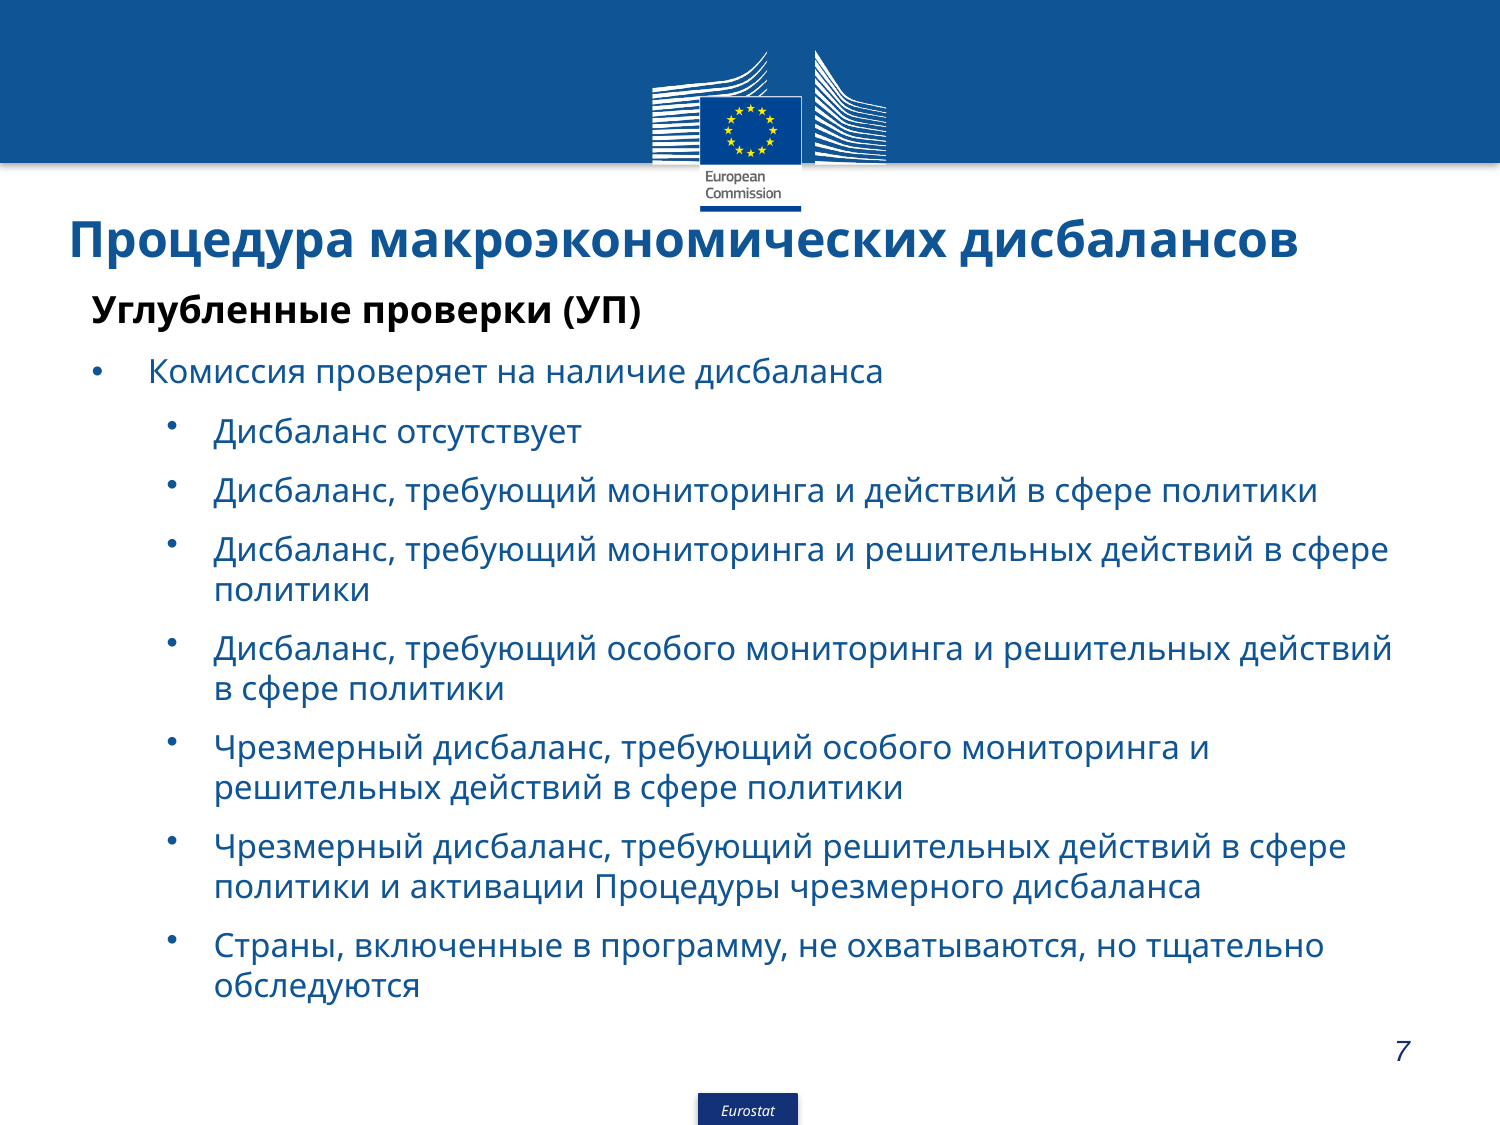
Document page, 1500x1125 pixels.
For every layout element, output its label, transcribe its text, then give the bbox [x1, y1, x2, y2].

list Углубленные проверки (УП) Комиссия проверяет на наличие дисбаланса Дисбаланс отсутствует Дисбаланс, требующий мониторинга и действий в сфере политики Дисбаланс, требующий мониторинга и решительных действий в сфере политики Дисбаланс, требующий особого мониторинга и решительных действий в сфере политики Чрезмерный дисбаланс, требующий особого мониторинга и решительных действий в сфере политики Чрезмерный дисбаланс, требующий решительных действий в сфере политики и активации Процедуры чрезмерного дисбаланса Страны, включенные в программу, не охватываются, но тщательно обследуются [76, 278, 1427, 1047]
title Процедура макроэкономических дисбалансов [53, 160, 1471, 315]
slide_number 7 [1074, 1024, 1426, 1103]
